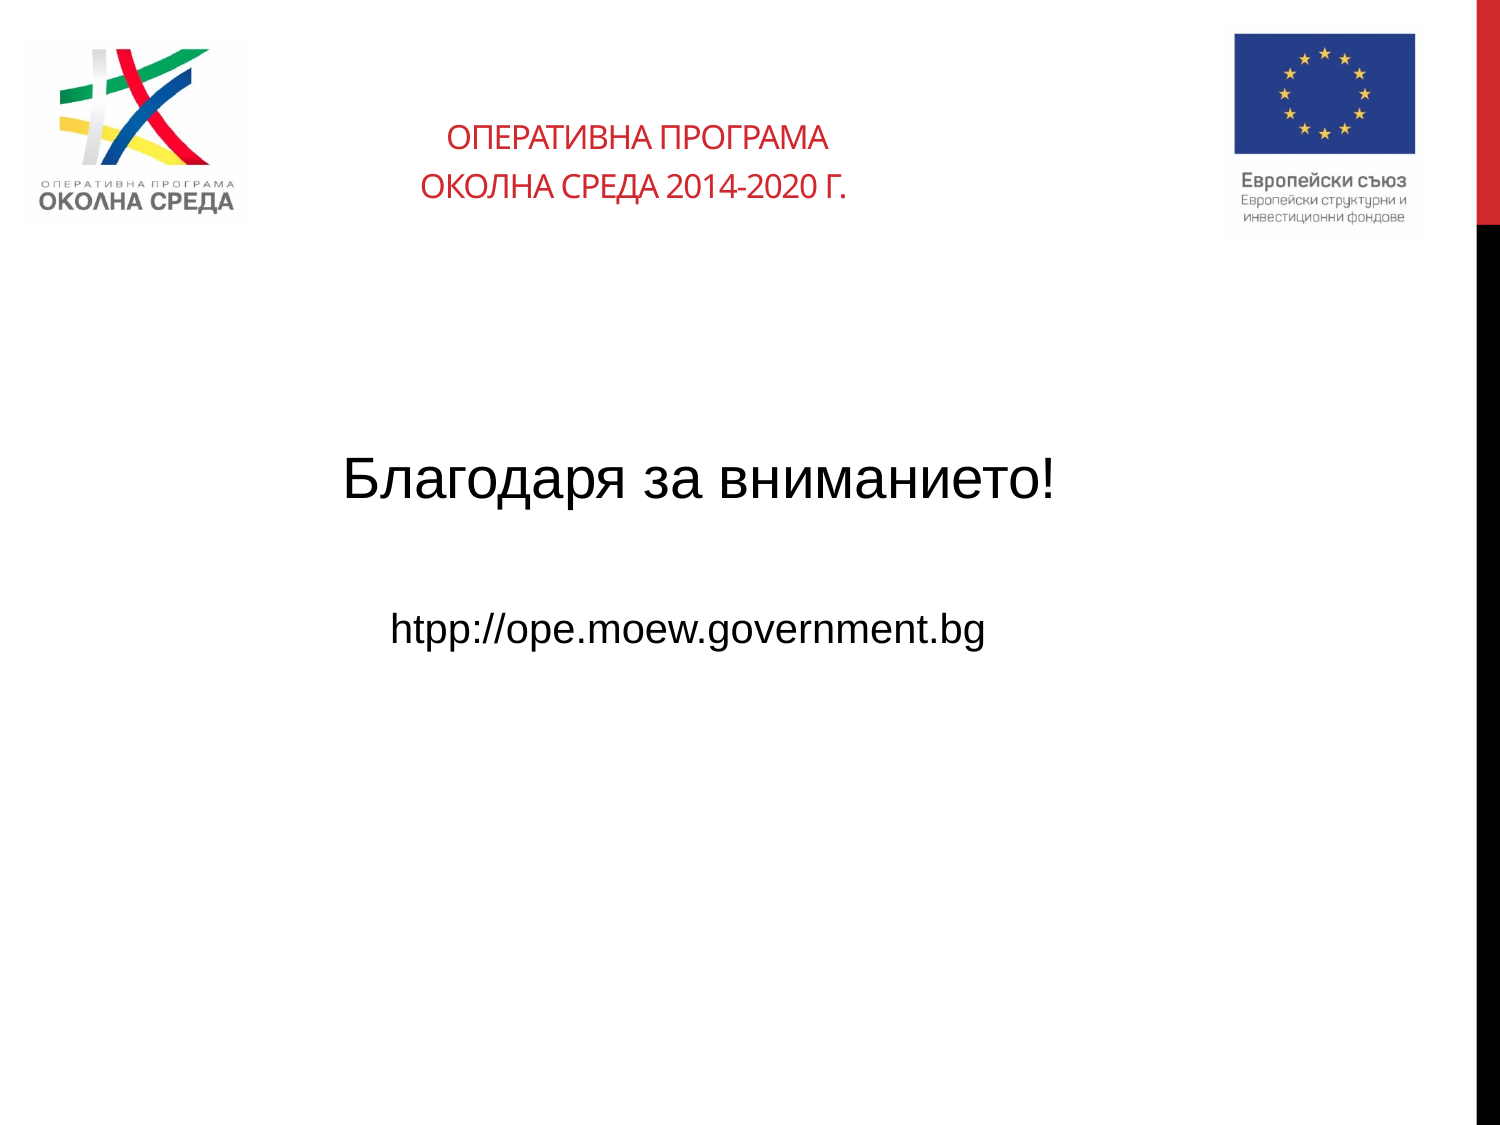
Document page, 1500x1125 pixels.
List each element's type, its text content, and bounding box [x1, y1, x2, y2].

picture [1224, 23, 1425, 244]
title оперативна програма околна среда 2014-2020 г. [75, 25, 1025, 213]
picture [24, 40, 250, 226]
list Благодаря за вниманието! htpp://ope.moew.government.bg [75, 287, 1325, 1005]
